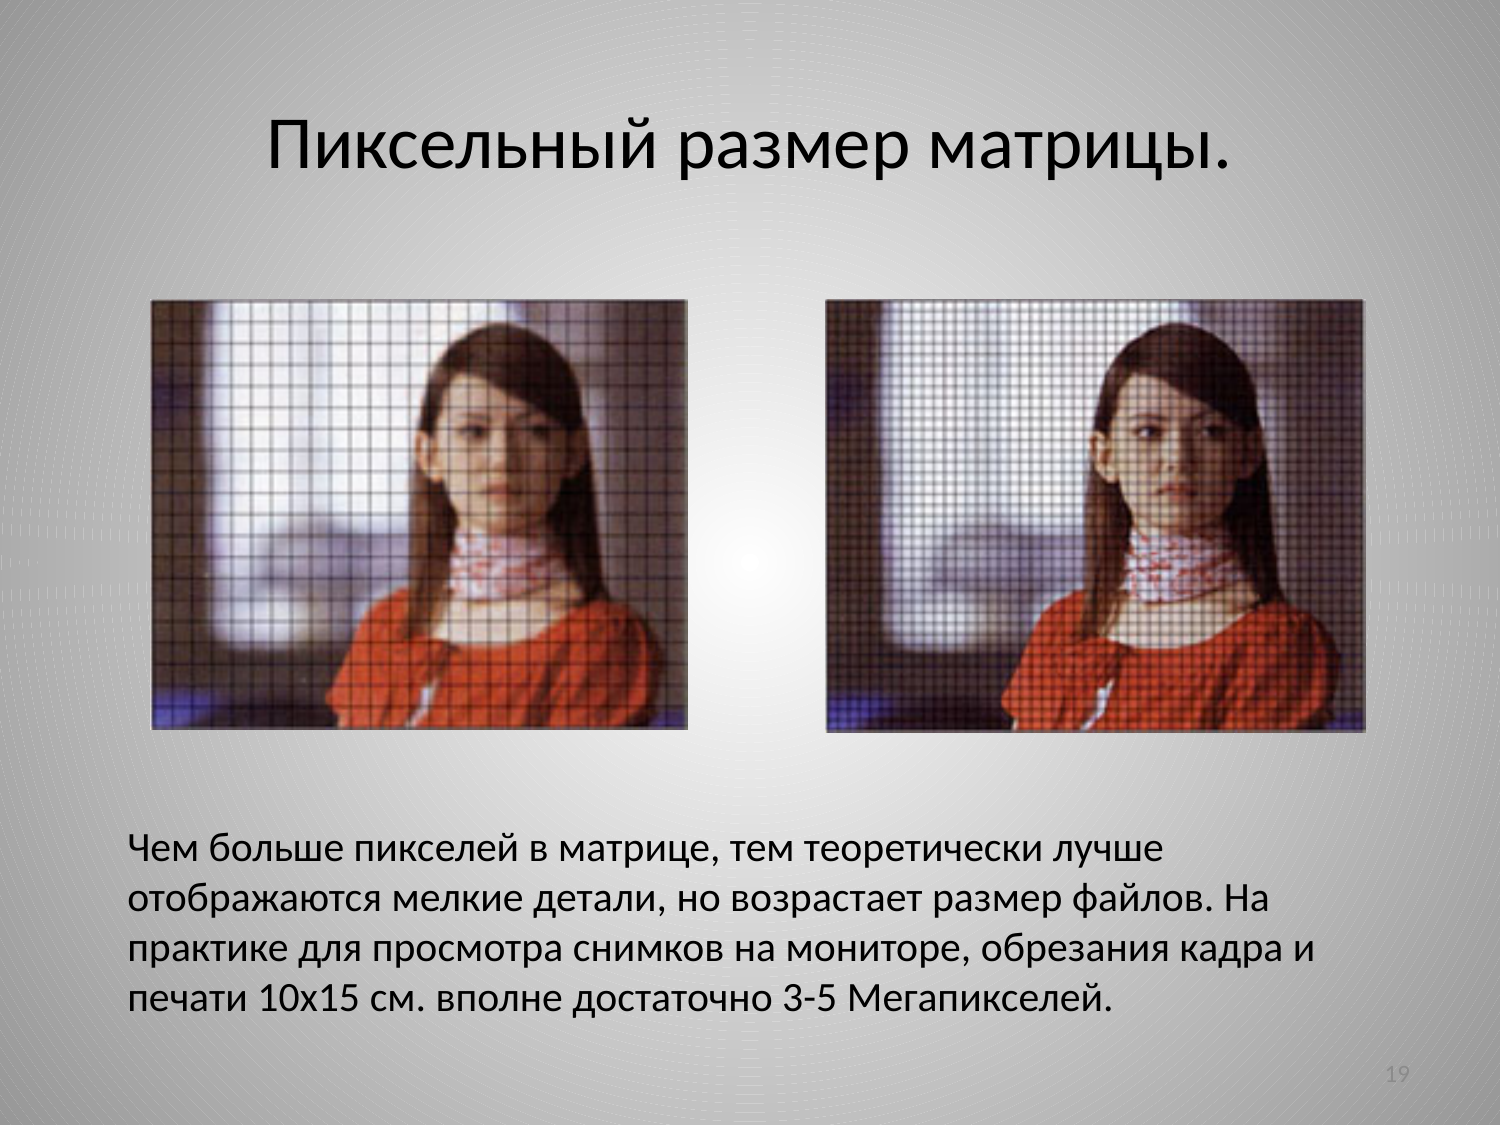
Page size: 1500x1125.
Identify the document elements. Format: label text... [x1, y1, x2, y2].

title Пиксельный размер матрицы. [75, 45, 1425, 233]
slide_number 19 [1074, 1042, 1425, 1103]
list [824, 299, 1366, 733]
text_box Чем больше пикселей в матрице, тем теоретически лучше отображаются мелкие детали, но возрастает размер файлов. На практике для просмотра снимков на мониторе, обрезания кадра и печати 10х15 см. вполне достаточно 3-5 Мегапикселей. [112, 812, 1413, 1028]
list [149, 299, 688, 731]
